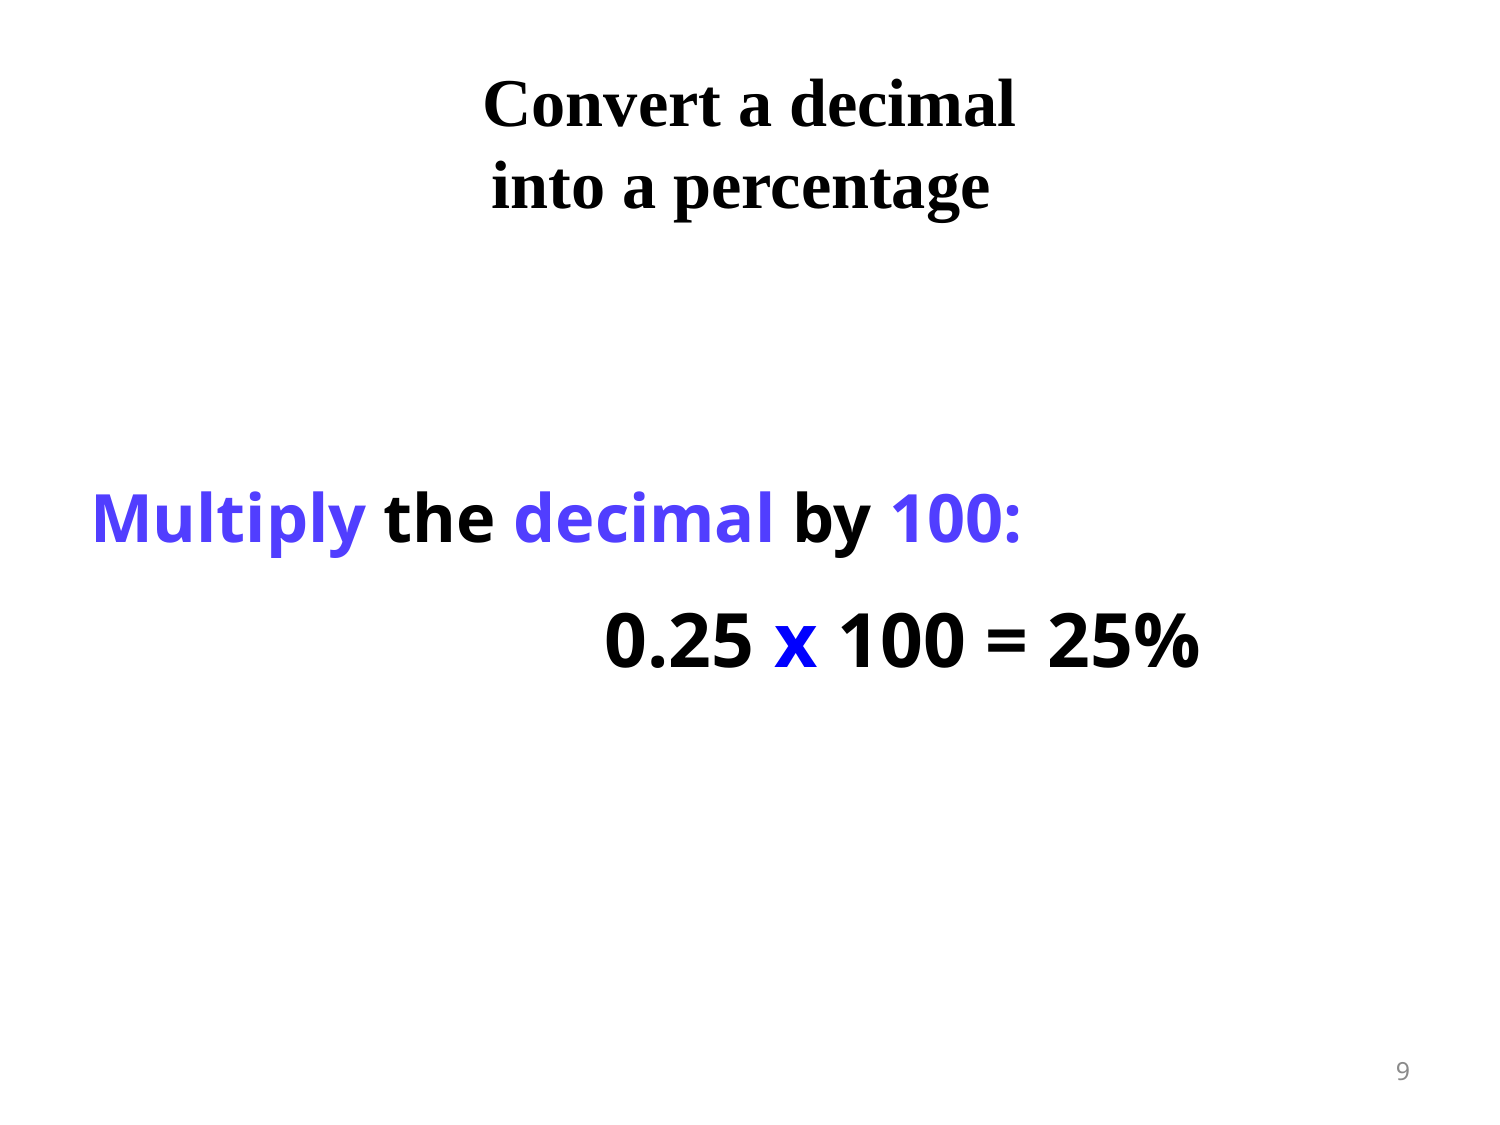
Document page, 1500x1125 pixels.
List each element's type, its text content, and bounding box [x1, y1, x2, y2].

list Multiply the decimal by 100: 0.25 x 100 = 25% [75, 468, 1425, 917]
title Convert a decimal into a percentage [75, 45, 1425, 279]
slide_number 9 [1074, 1042, 1425, 1103]
